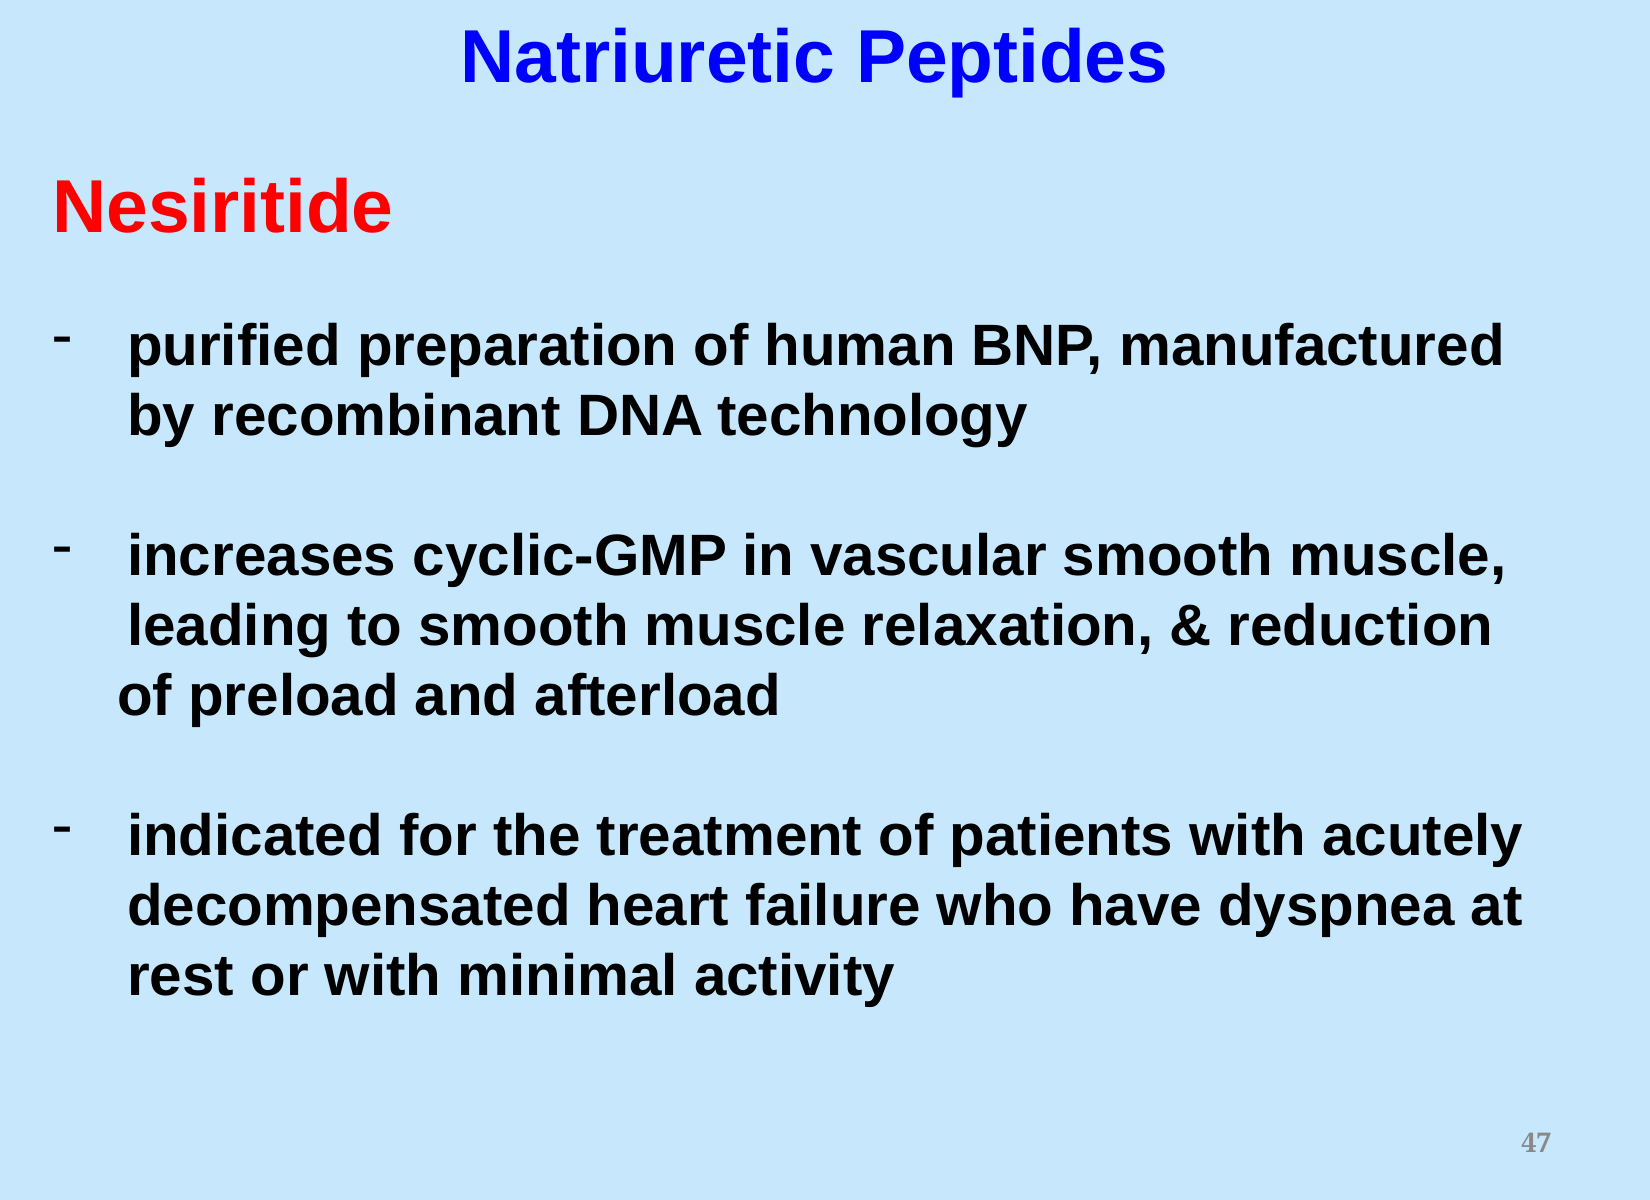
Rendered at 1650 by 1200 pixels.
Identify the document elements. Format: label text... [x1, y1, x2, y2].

slide_number 47 [1182, 1112, 1568, 1176]
title Natriuretic Peptides [82, 12, 1568, 149]
text_box Nesiritide purified preparation of human BNP, manufactured by recombinant DNA technology increases cyclic-GMP in vascular smooth muscle, leading to smooth muscle relaxation, & reduction of preload and afterload indicated for the treatment of patients with acutely decompensated heart failure who have dyspnea at rest or with minimal activity [37, 149, 1613, 1075]
